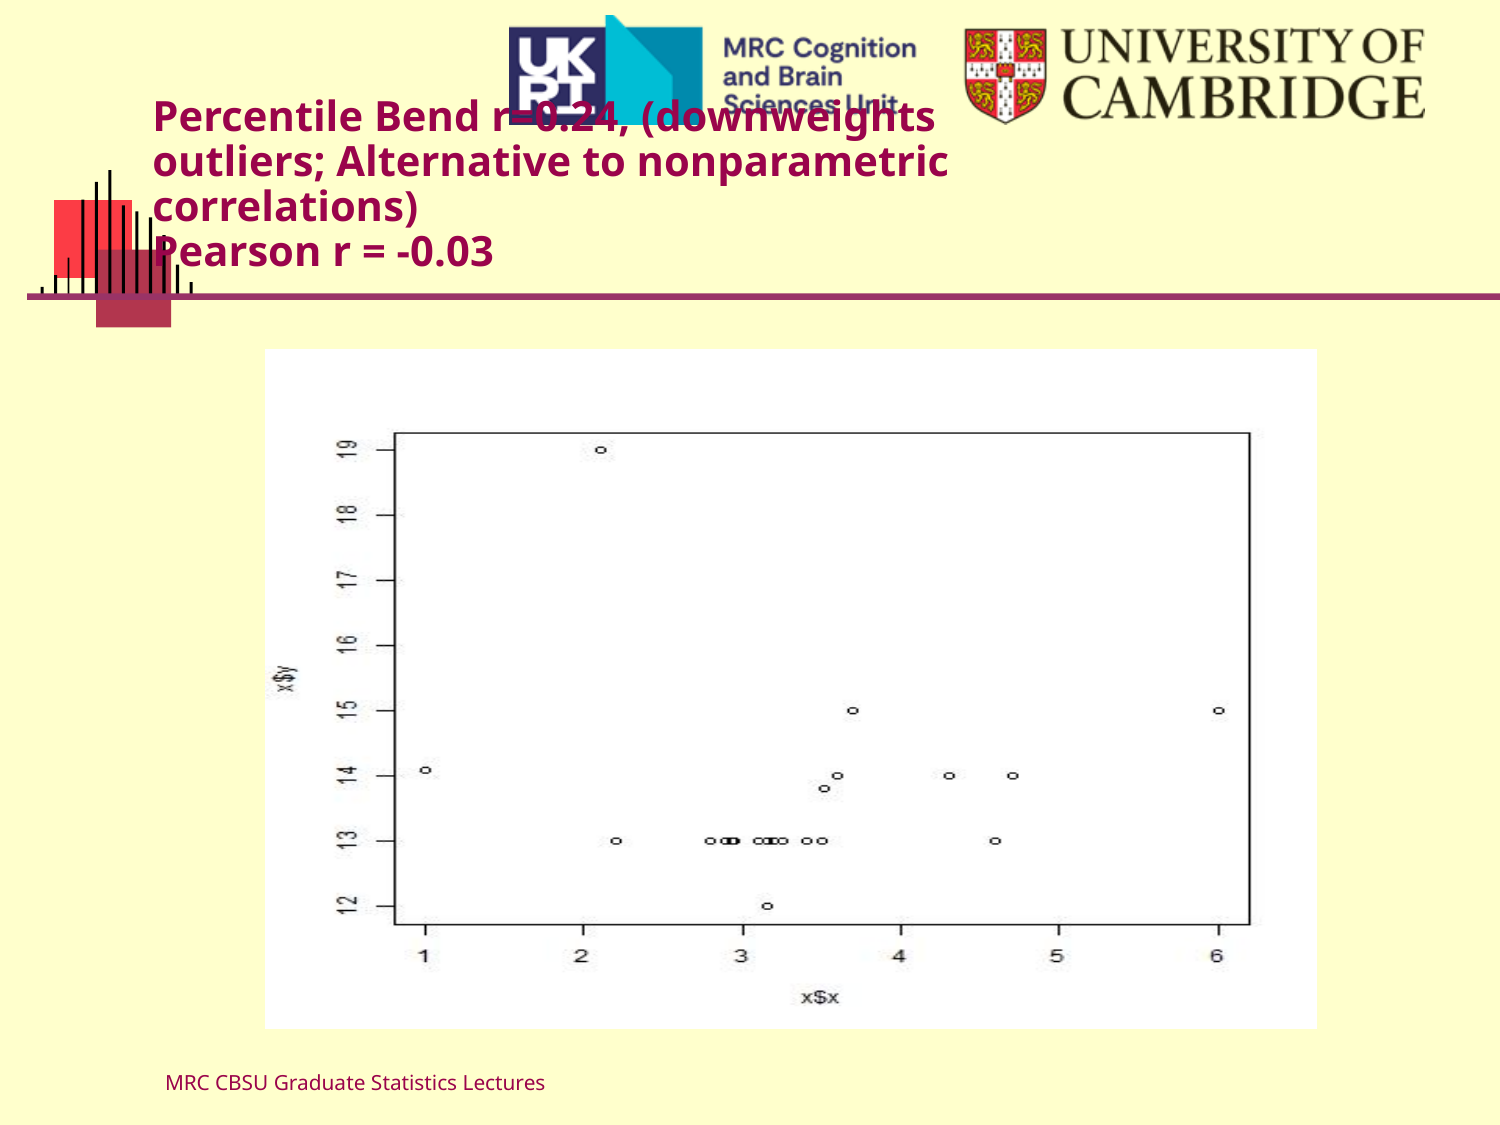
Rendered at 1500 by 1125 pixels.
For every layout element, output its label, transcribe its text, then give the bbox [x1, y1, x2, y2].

picture [509, 15, 1425, 125]
picture [265, 349, 1318, 1030]
footer MRC CBSU Graduate Statistics Lectures [149, 1062, 988, 1101]
title Percentile Bend r=0.24, (downweights outliers; Alternative to nonparametric correlations) Pearson r = -0.03 [137, 137, 988, 233]
